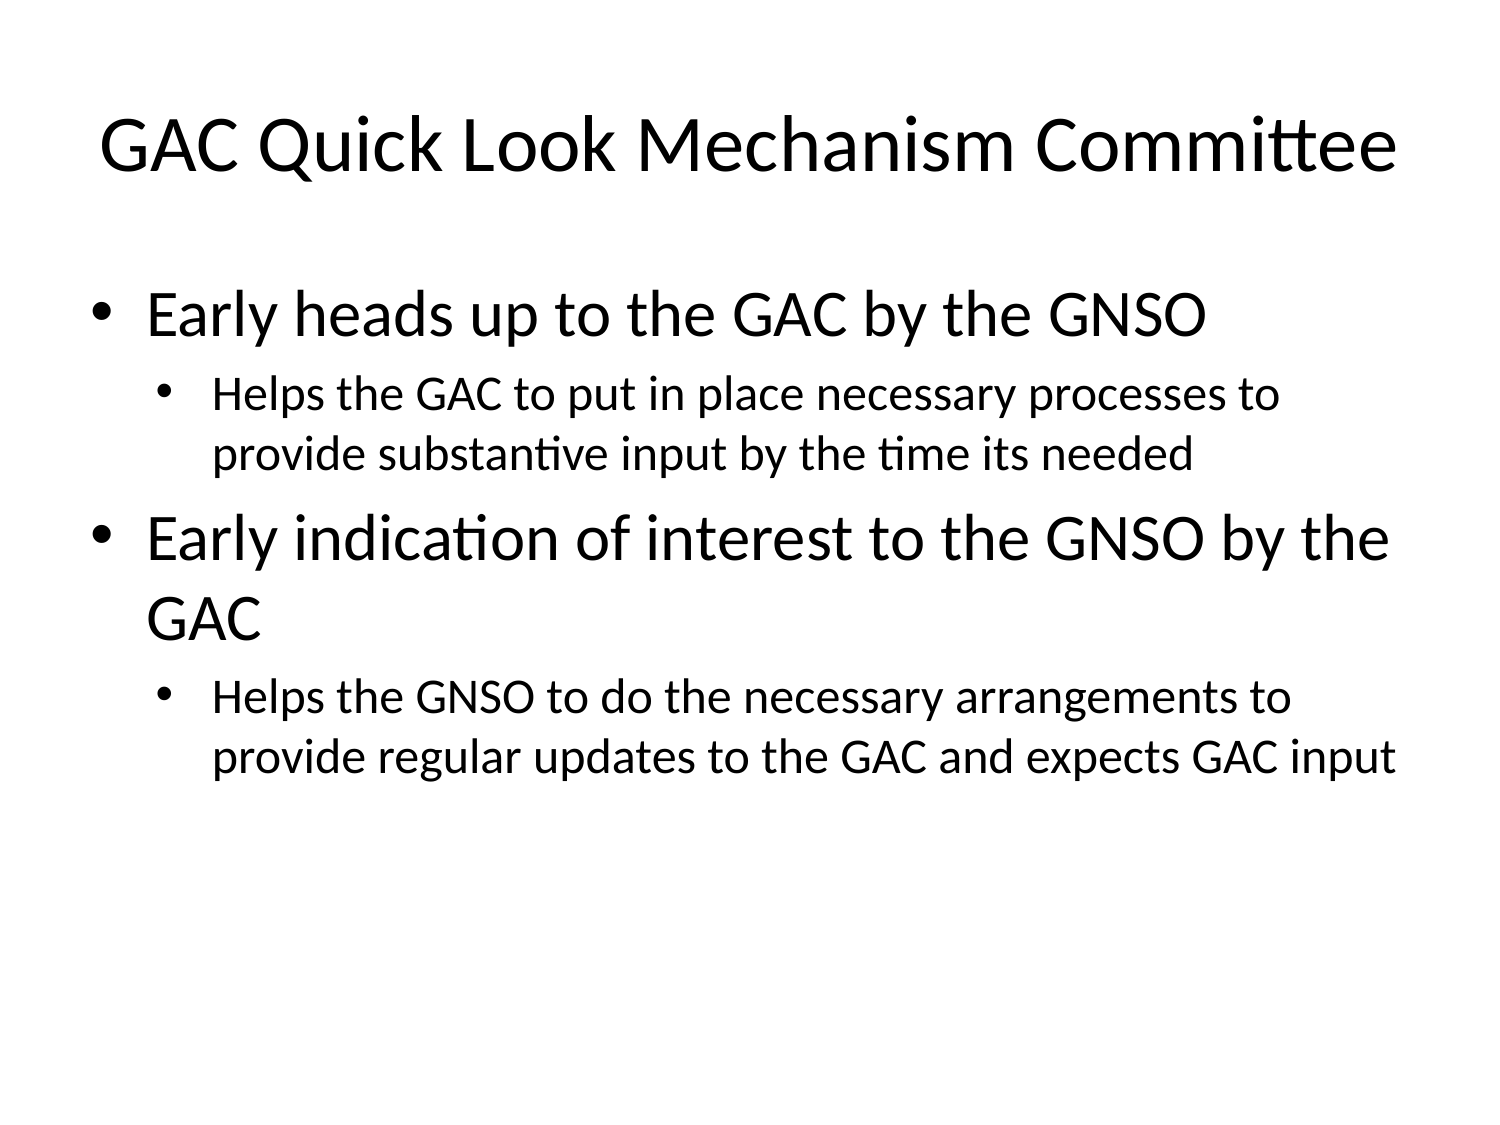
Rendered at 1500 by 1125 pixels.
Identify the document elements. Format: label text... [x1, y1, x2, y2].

list Early heads up to the GAC by the GNSO Helps the GAC to put in place necessary processes to provide substantive input by the time its needed Early indication of interest to the GNSO by the GAC Helps the GNSO to do the necessary arrangements to provide regular updates to the GAC and expects GAC input [75, 262, 1425, 1005]
title GAC Quick Look Mechanism Committee [75, 45, 1425, 233]
